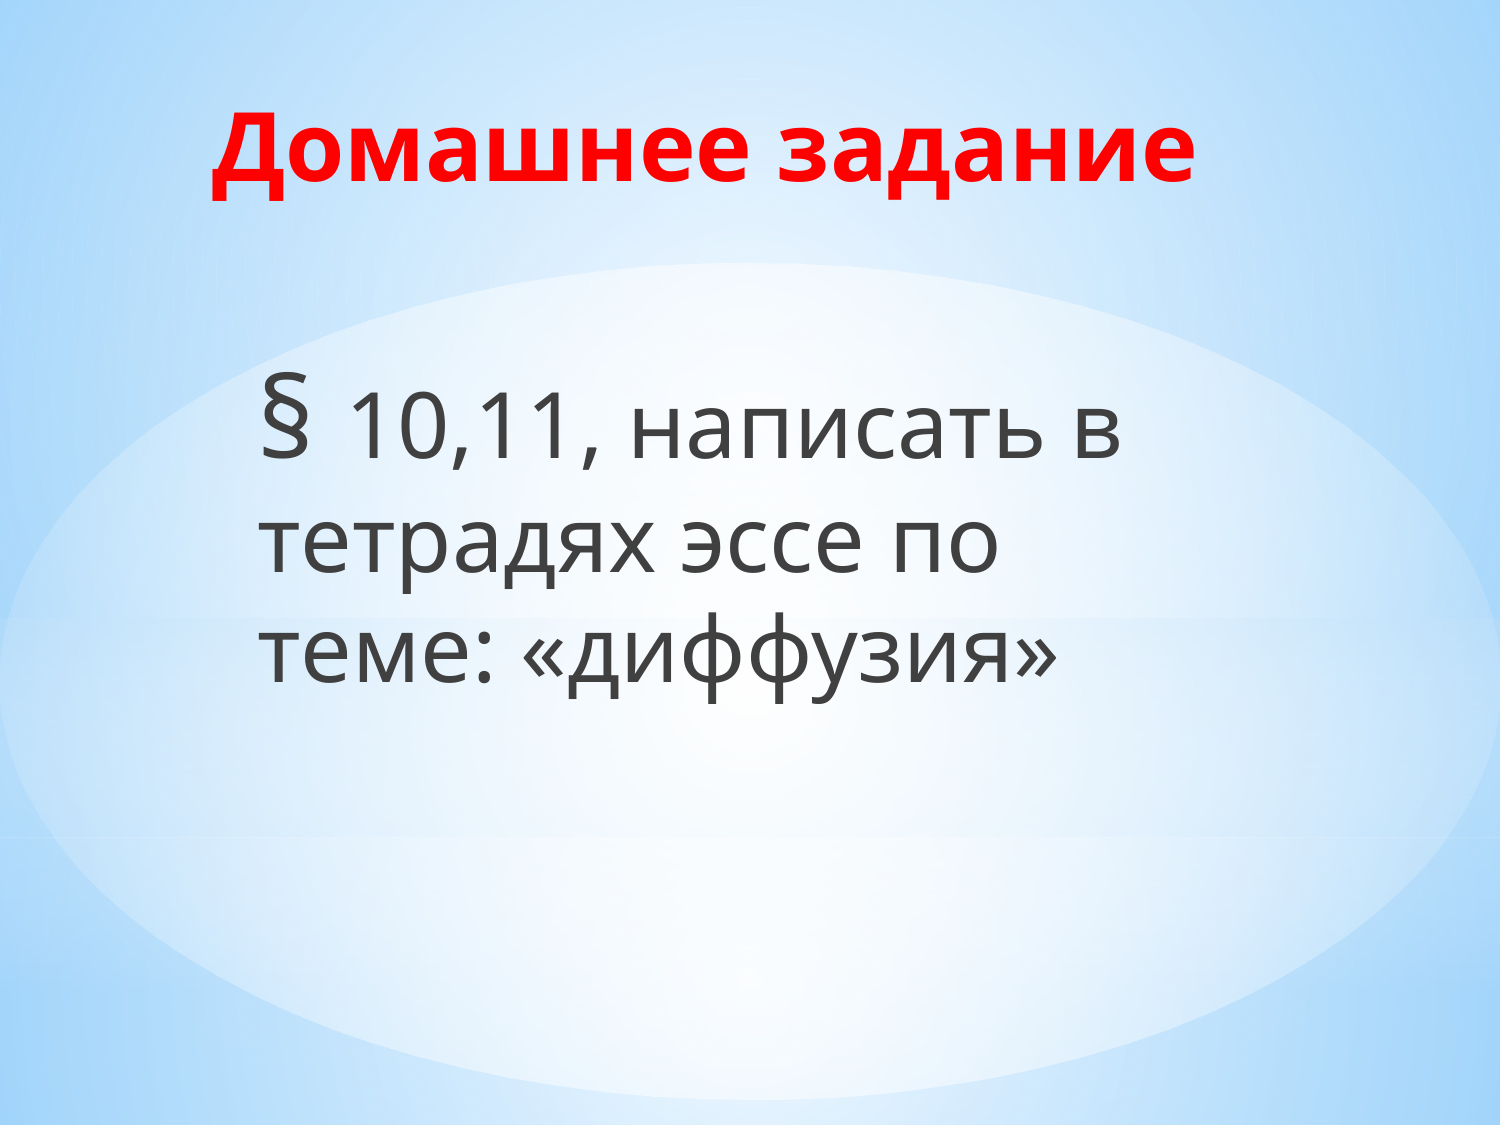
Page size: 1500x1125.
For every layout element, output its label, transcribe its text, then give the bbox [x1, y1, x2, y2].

title Домашнее задание [171, 78, 1240, 266]
list § 10,11, написать в тетрадях эссе по теме: «диффузия» [183, 338, 1233, 909]
